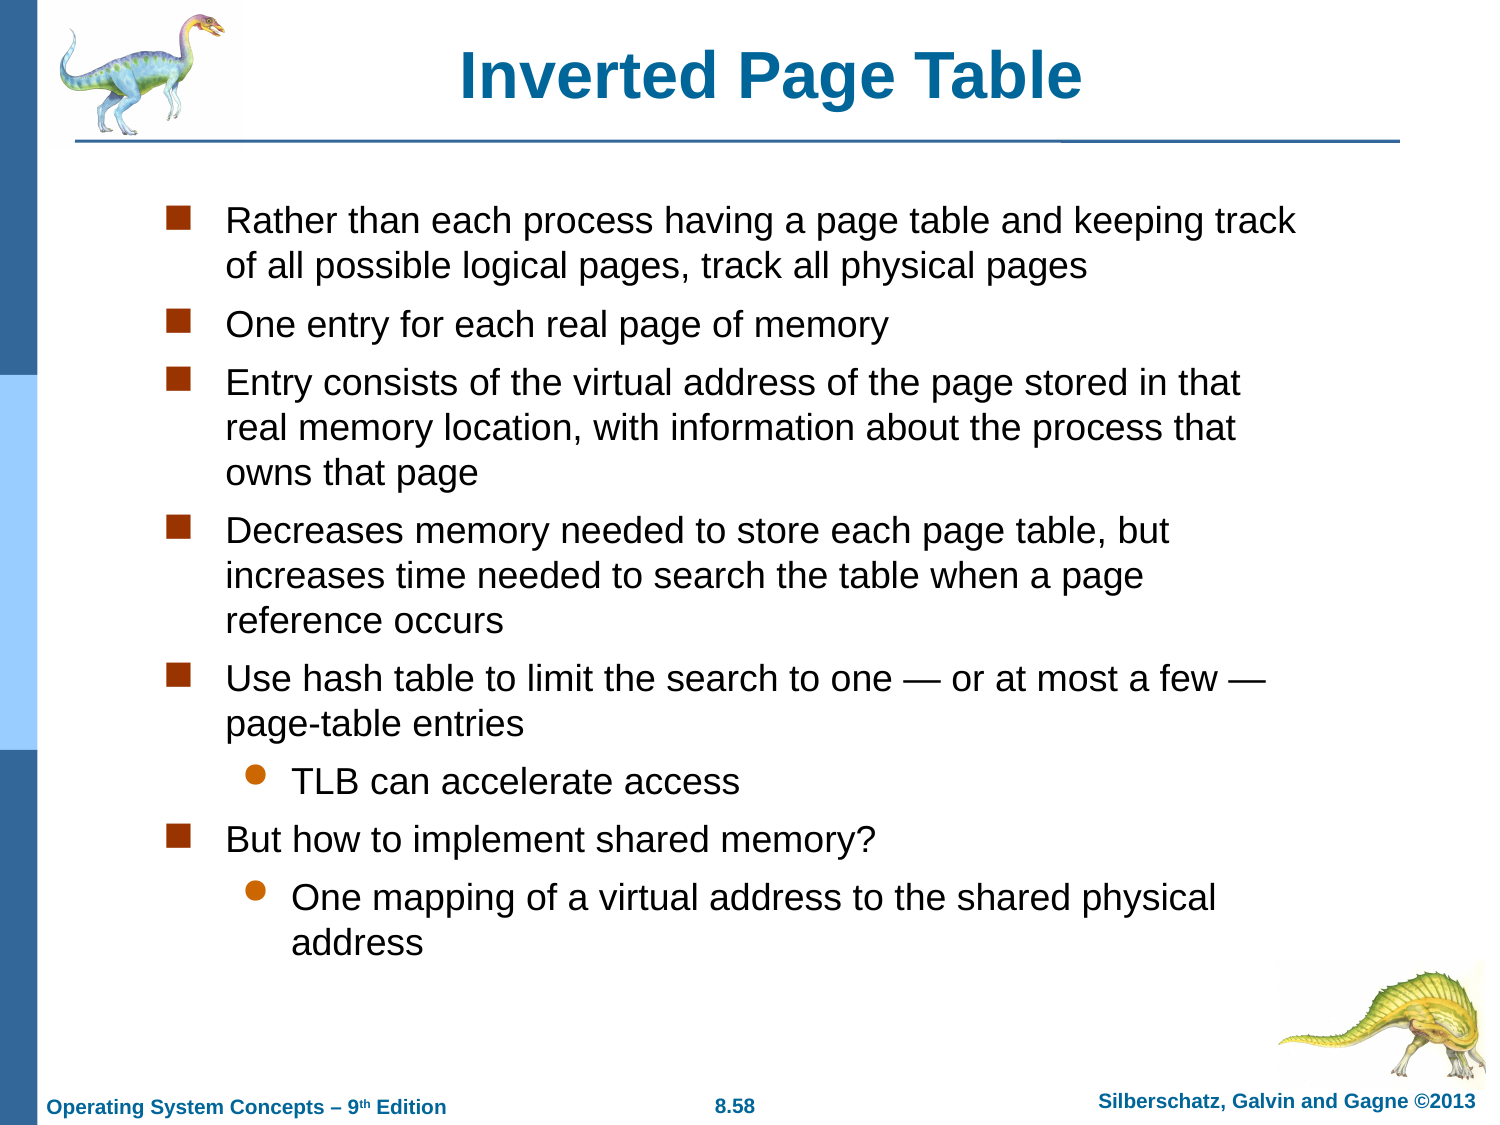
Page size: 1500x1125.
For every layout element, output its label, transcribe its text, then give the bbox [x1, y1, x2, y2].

list Rather than each process having a page table and keeping track of all possible logical pages, track all physical pages One entry for each real page of memory Entry consists of the virtual address of the page stored in that real memory location, with information about the process that owns that page Decreases memory needed to store each page table, but increases time needed to search the table when a page reference occurs Use hash table to limit the search to one — or at most a few — page-table entries TLB can accelerate access But how to implement shared memory? One mapping of a virtual address to the shared physical address [153, 188, 1315, 976]
title Inverted Page Table [119, 24, 1426, 120]
picture [46, 0, 243, 149]
picture [1275, 959, 1486, 1090]
